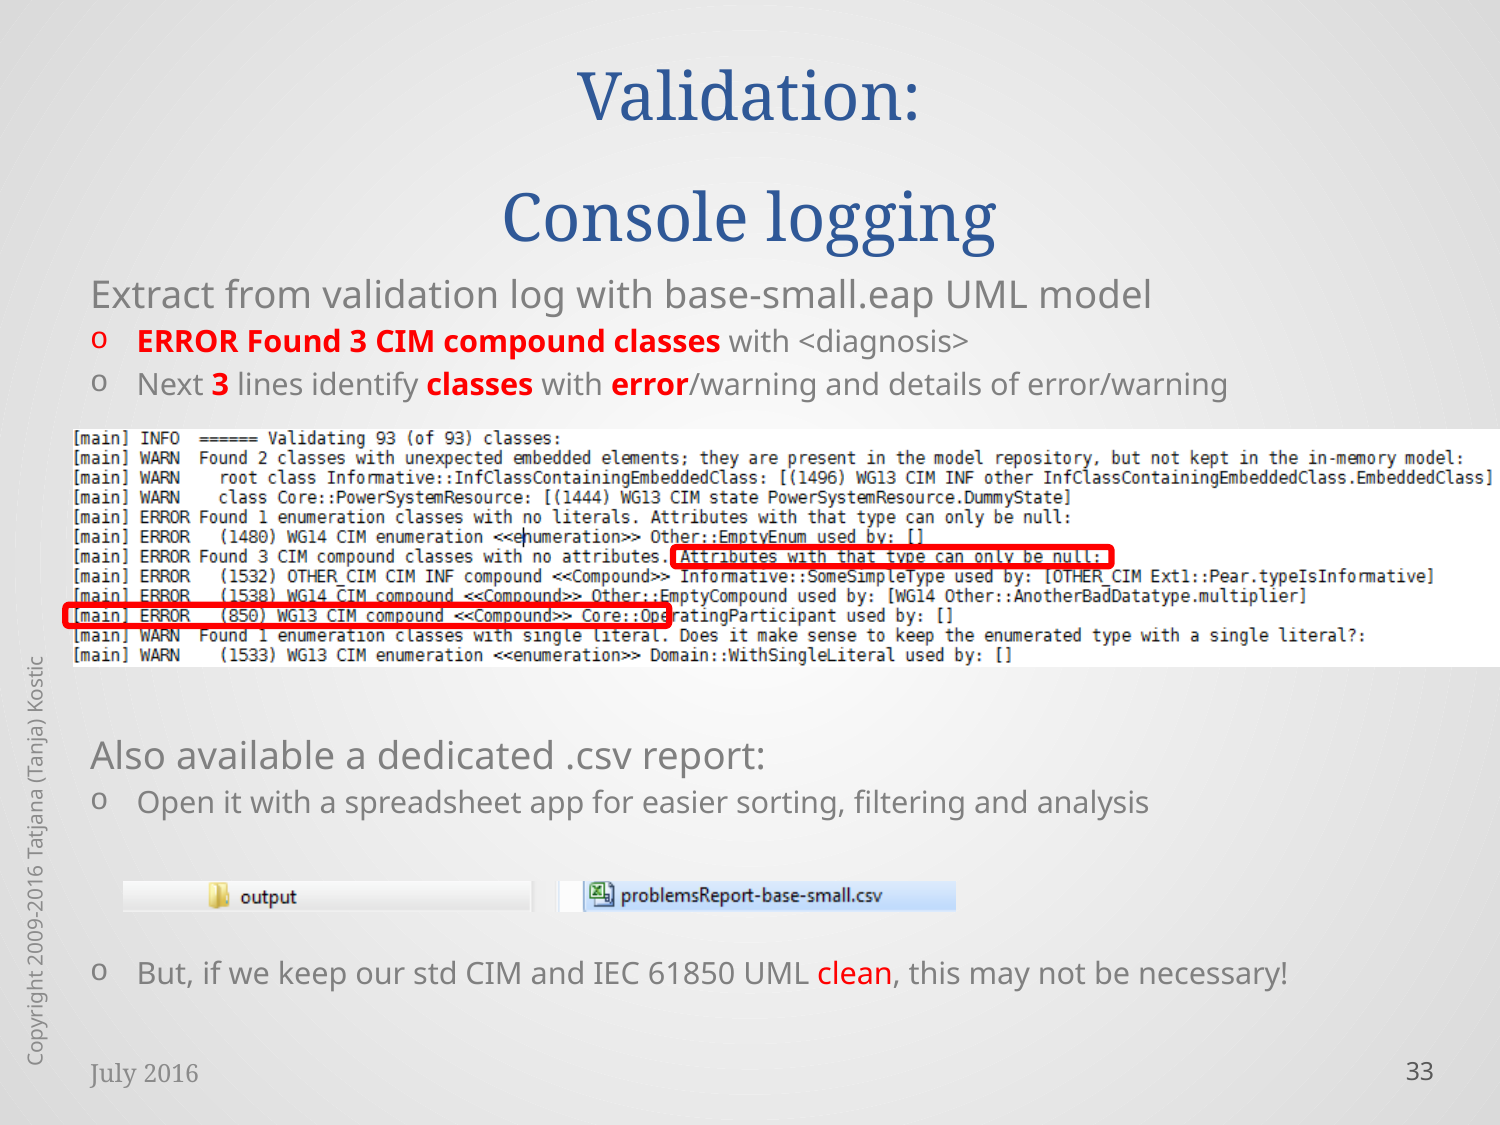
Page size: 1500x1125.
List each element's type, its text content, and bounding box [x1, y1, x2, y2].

picture [123, 881, 956, 912]
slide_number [75, 1042, 313, 1103]
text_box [65, 429, 1500, 667]
title Validation: Console logging [75, 0, 1425, 262]
list Extract from validation log with base-small.eap UML model ERROR Found 3 CIM compound classes with <diagnosis> Next 3 lines identify classes with error/warning and details of error/warning Also available a dedicated .csv report: Open it with a spreadsheet app for easier sorting, filtering and analysis But, if we keep our std CIM and IEC 61850 UML clean, this may not be necessary! [75, 675, 1425, 1005]
footer Copyright 2009-2016 Tatjana (Tanja) Kostic [18, 621, 54, 1101]
slide_number 33 [1401, 1042, 1494, 1103]
list Extract from validation log with base-small.eap UML model ERROR Found 3 CIM compound classes with <diagnosis> Next 3 lines identify classes with error/warning and details of error/warning Also available a dedicated .csv report: Open it with a spreadsheet app for easier sorting, filtering and analysis But, if we keep our std CIM and IEC 61850 UML clean, this may not be necessary! [75, 262, 1425, 427]
